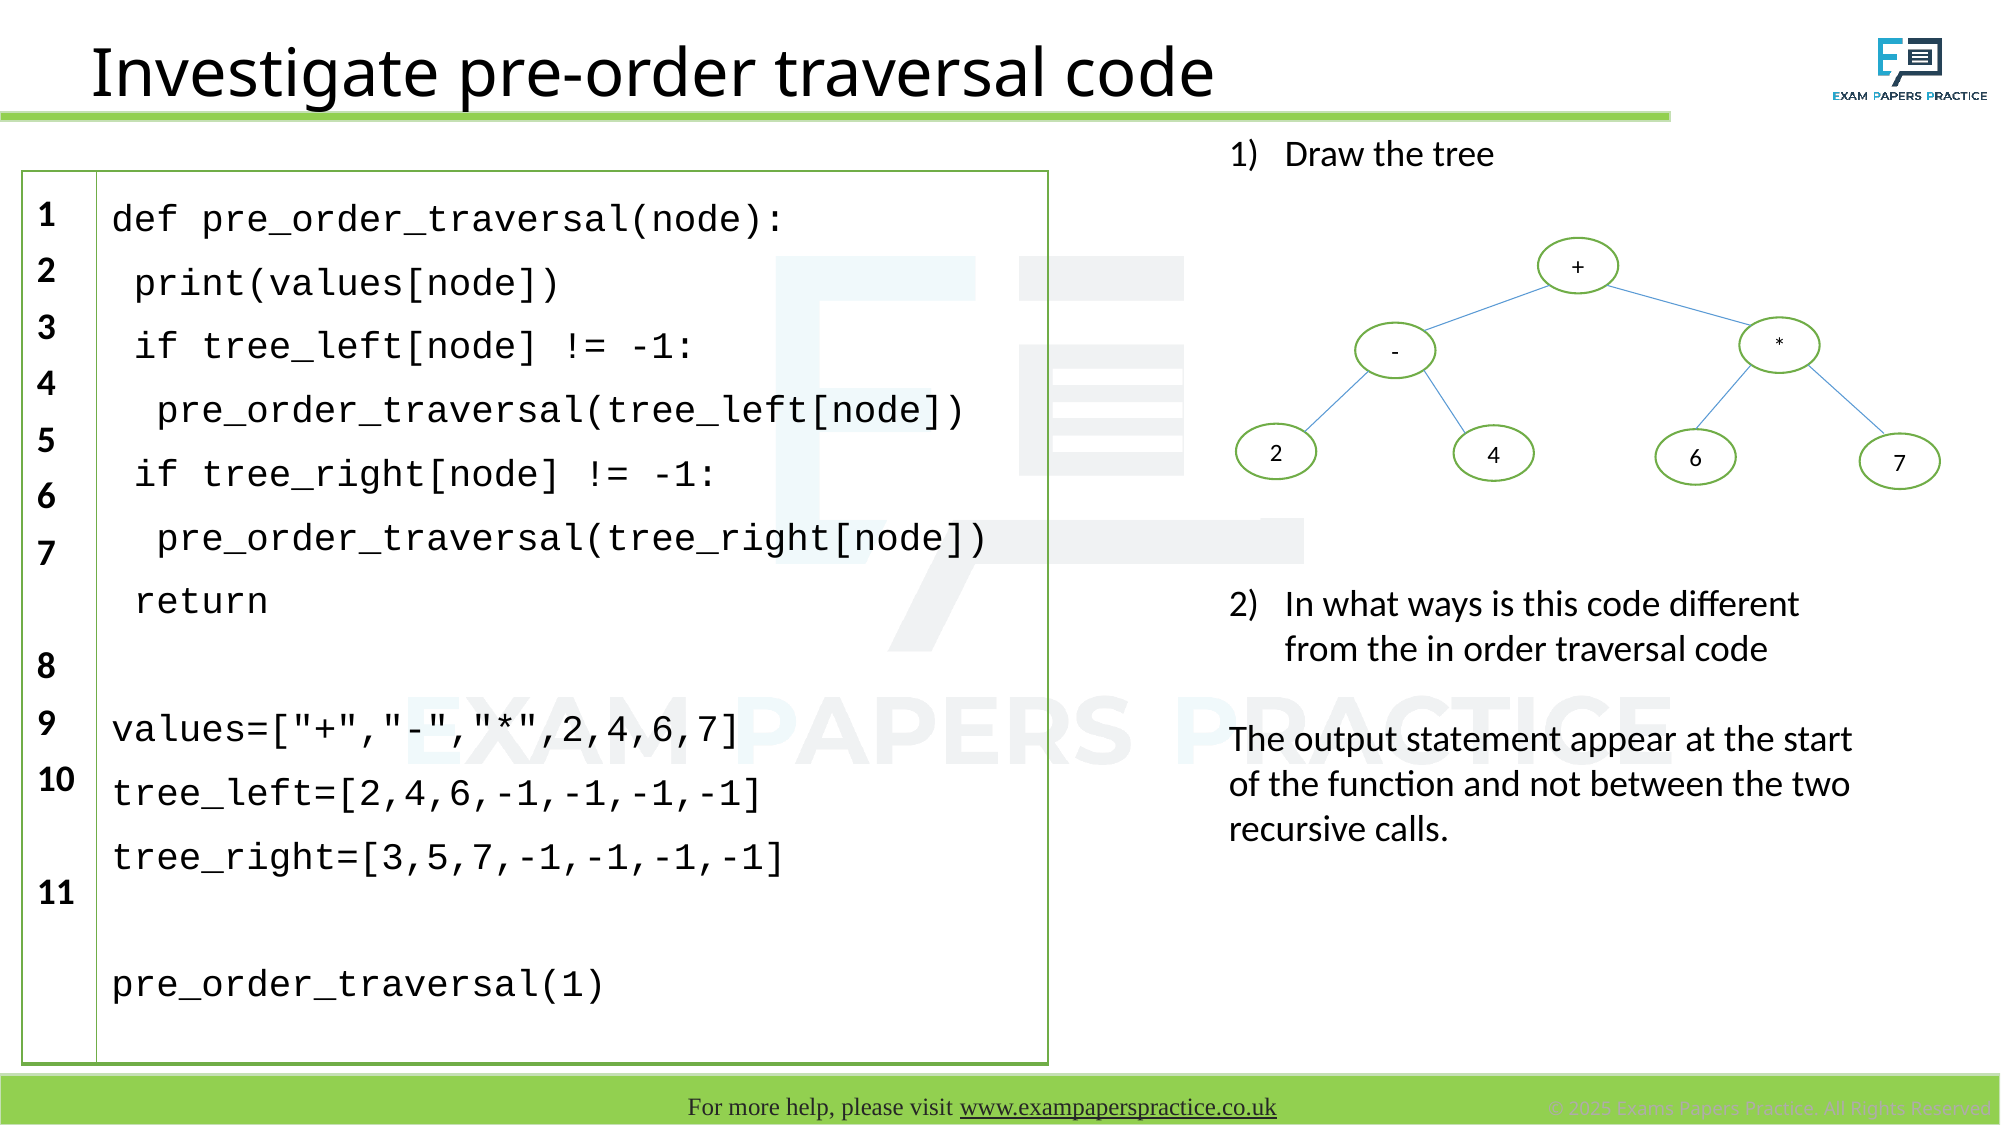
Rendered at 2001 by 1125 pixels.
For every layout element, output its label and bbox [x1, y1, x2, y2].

table_header [23, 172, 96, 1062]
table_header [97, 172, 1047, 1062]
title [76, 0, 1245, 155]
text_box [1185, 121, 1981, 857]
